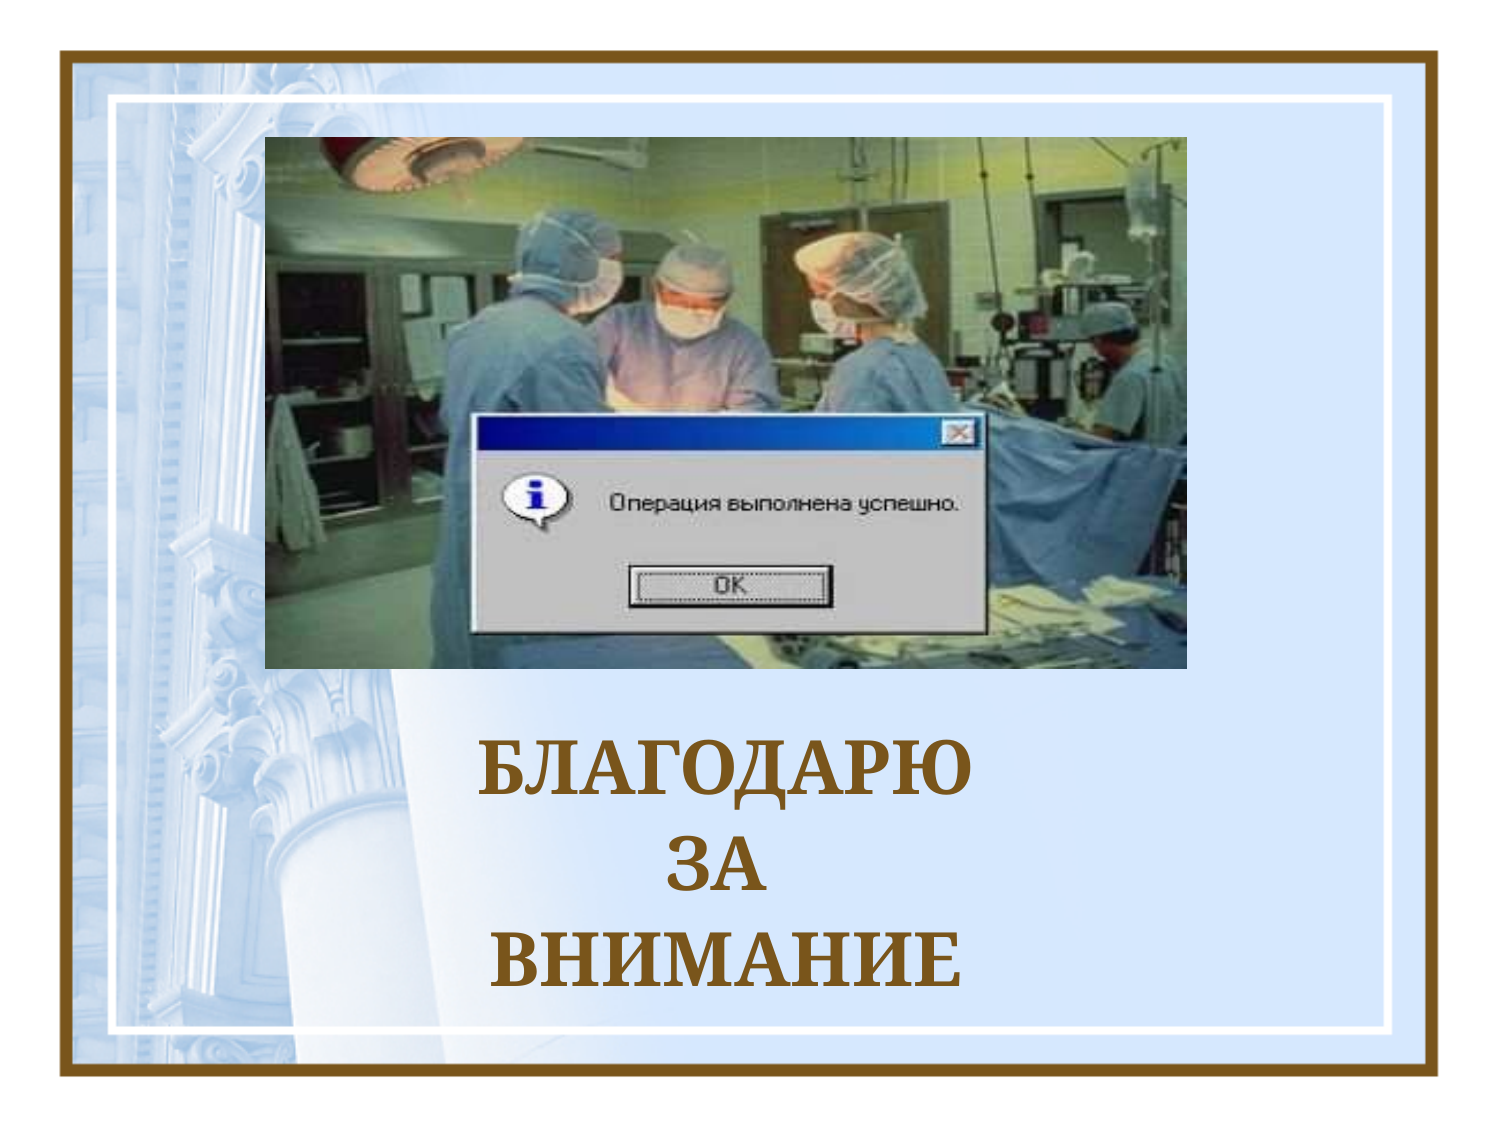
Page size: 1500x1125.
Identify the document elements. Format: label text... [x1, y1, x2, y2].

picture [0, 0, 1500, 1125]
list БЛАГОДАРЮ ЗА ВНИМАНИЕ [365, 678, 1087, 1048]
